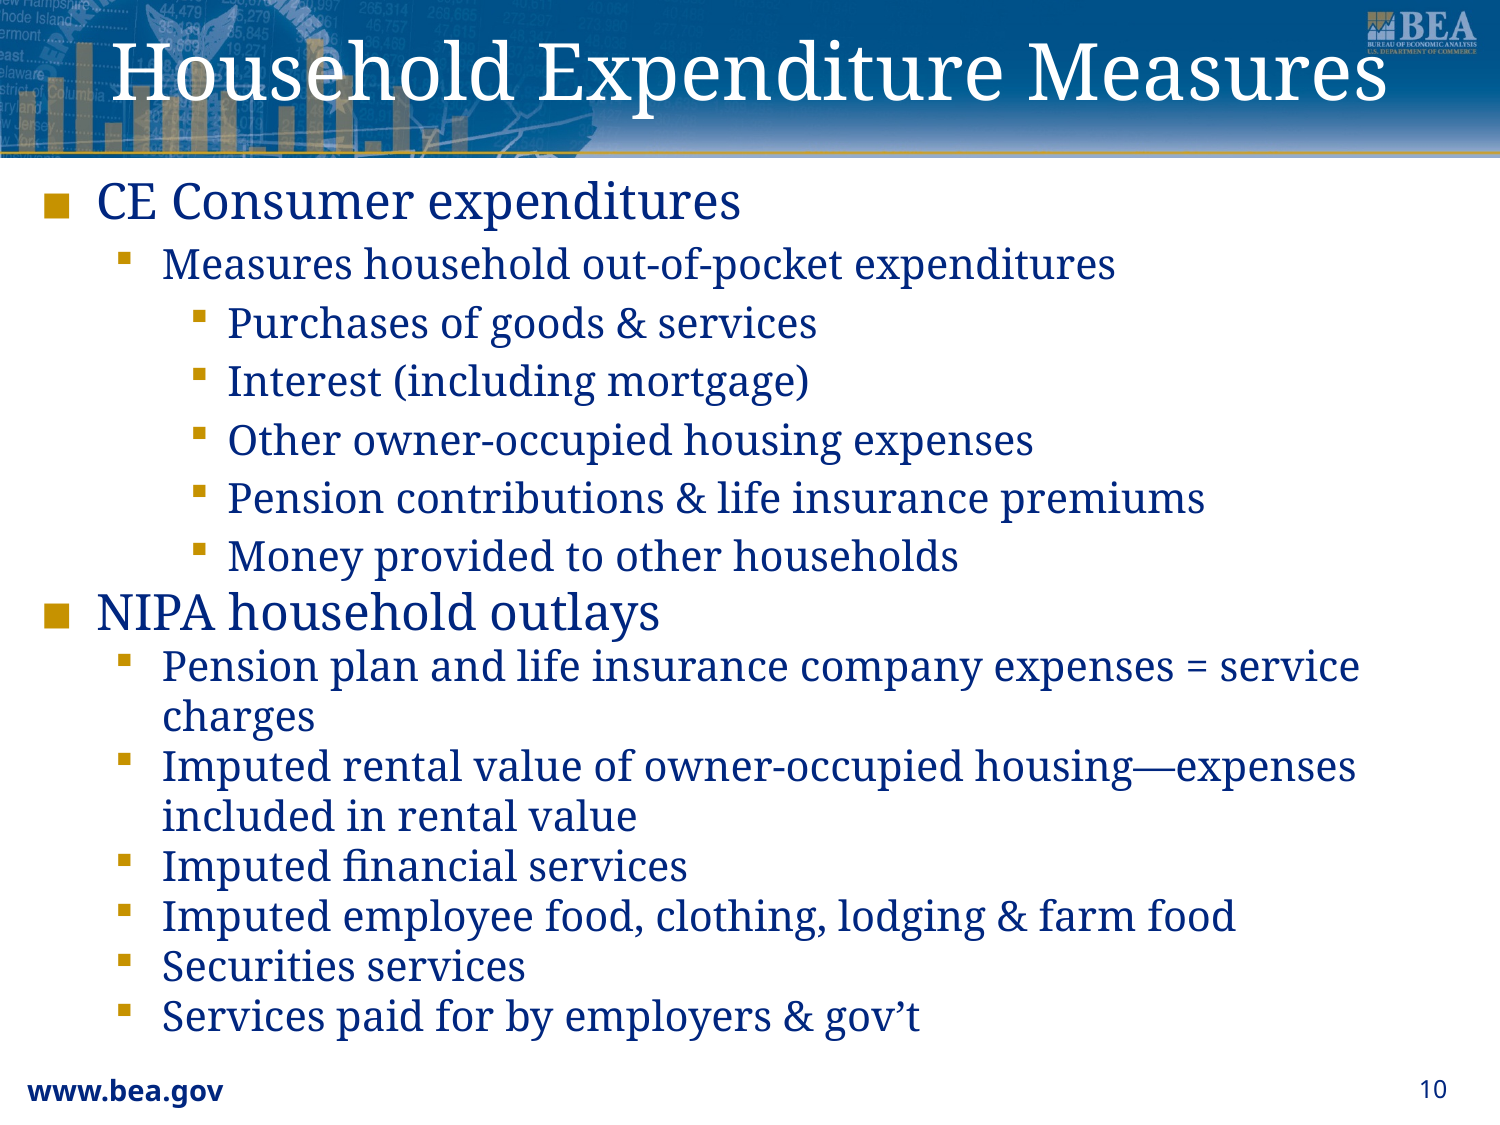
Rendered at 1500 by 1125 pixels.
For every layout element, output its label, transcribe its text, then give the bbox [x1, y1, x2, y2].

picture [0, 138, 1500, 158]
slide_number 10 [1400, 1062, 1463, 1116]
title Household Expenditure Measures [0, 0, 1500, 138]
list CE Consumer expenditures Measures household out-of-pocket expenditures Purchases of goods & services Interest (including mortgage) Other owner-occupied housing expenses Pension contributions & life insurance premiums Money provided to other households NIPA household outlays Pension plan and life insurance company expenses = service charges Imputed rental value of owner-occupied housing—expenses included in rental value Imputed financial services Imputed employee food, clothing, lodging & farm food Securities services Services paid for by employers & gov’t [24, 162, 1451, 1063]
